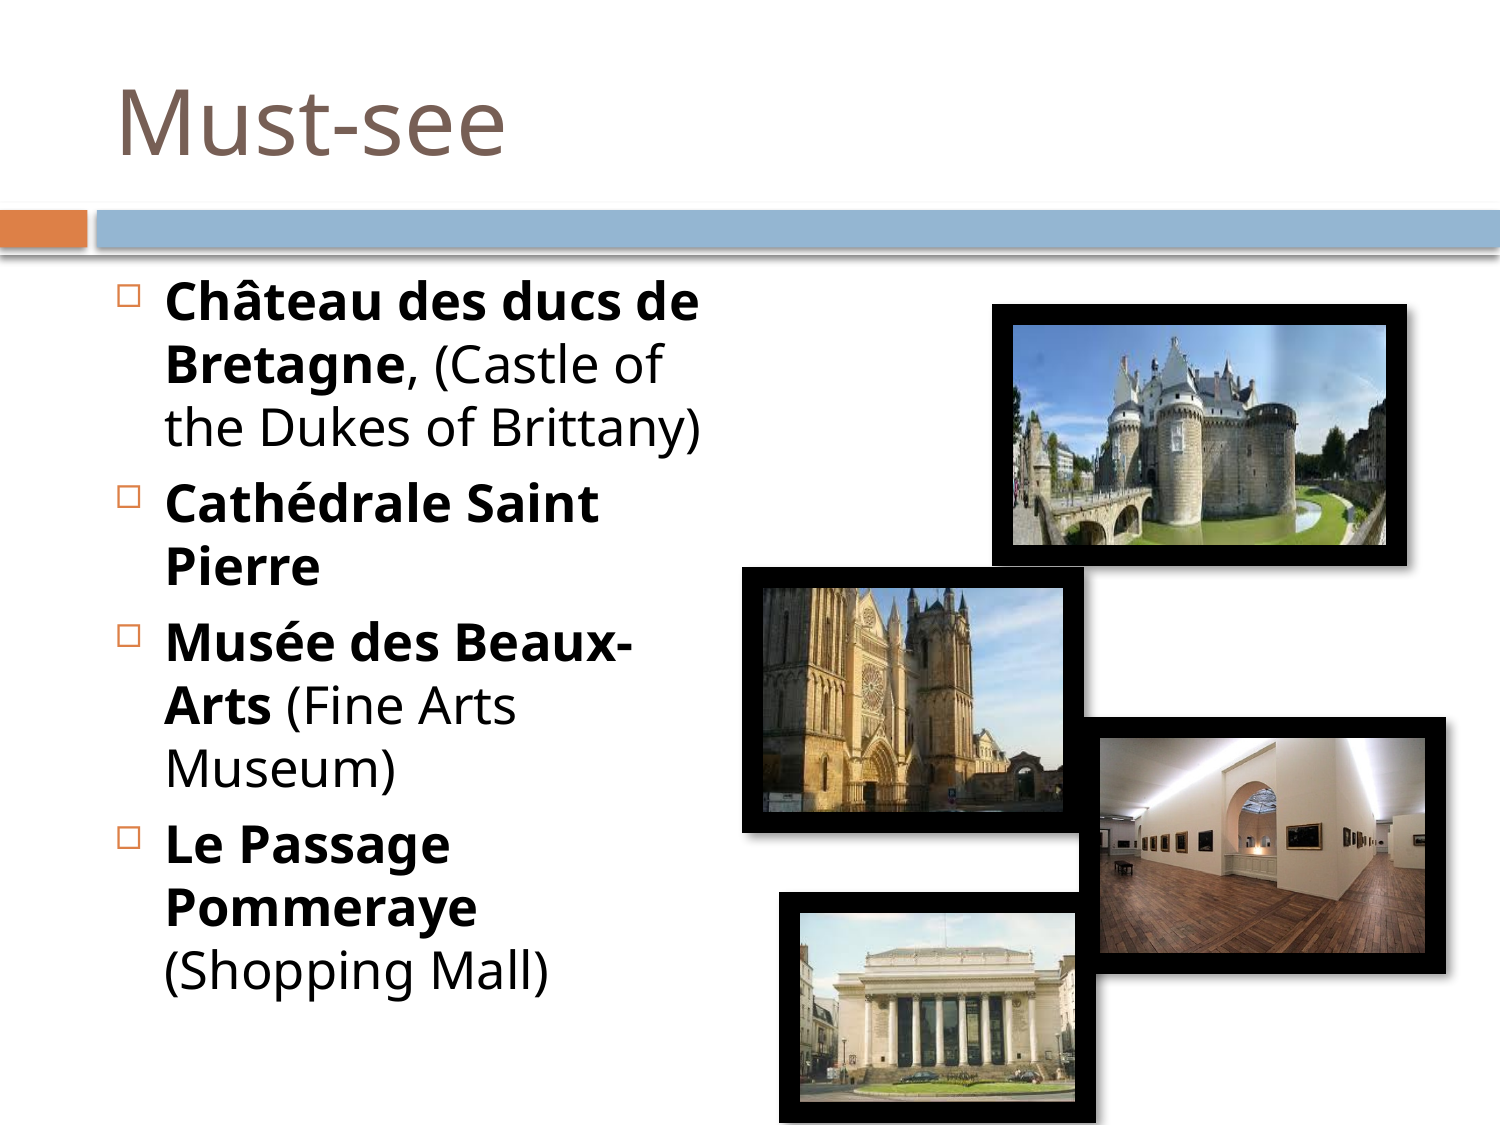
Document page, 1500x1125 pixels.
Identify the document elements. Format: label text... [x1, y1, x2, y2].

picture [1012, 324, 1387, 546]
list Château des ducs de Bretagne, (Castle of the Dukes of Brittany) Cathédrale Saint Pierre Musée des Beaux-Arts (Fine Arts Museum) Le Passage Pommeraye (Shopping Mall) [99, 260, 738, 1011]
picture [799, 912, 1076, 1103]
picture [1099, 737, 1426, 954]
picture [762, 587, 1064, 813]
title Must-see [99, 37, 1438, 200]
